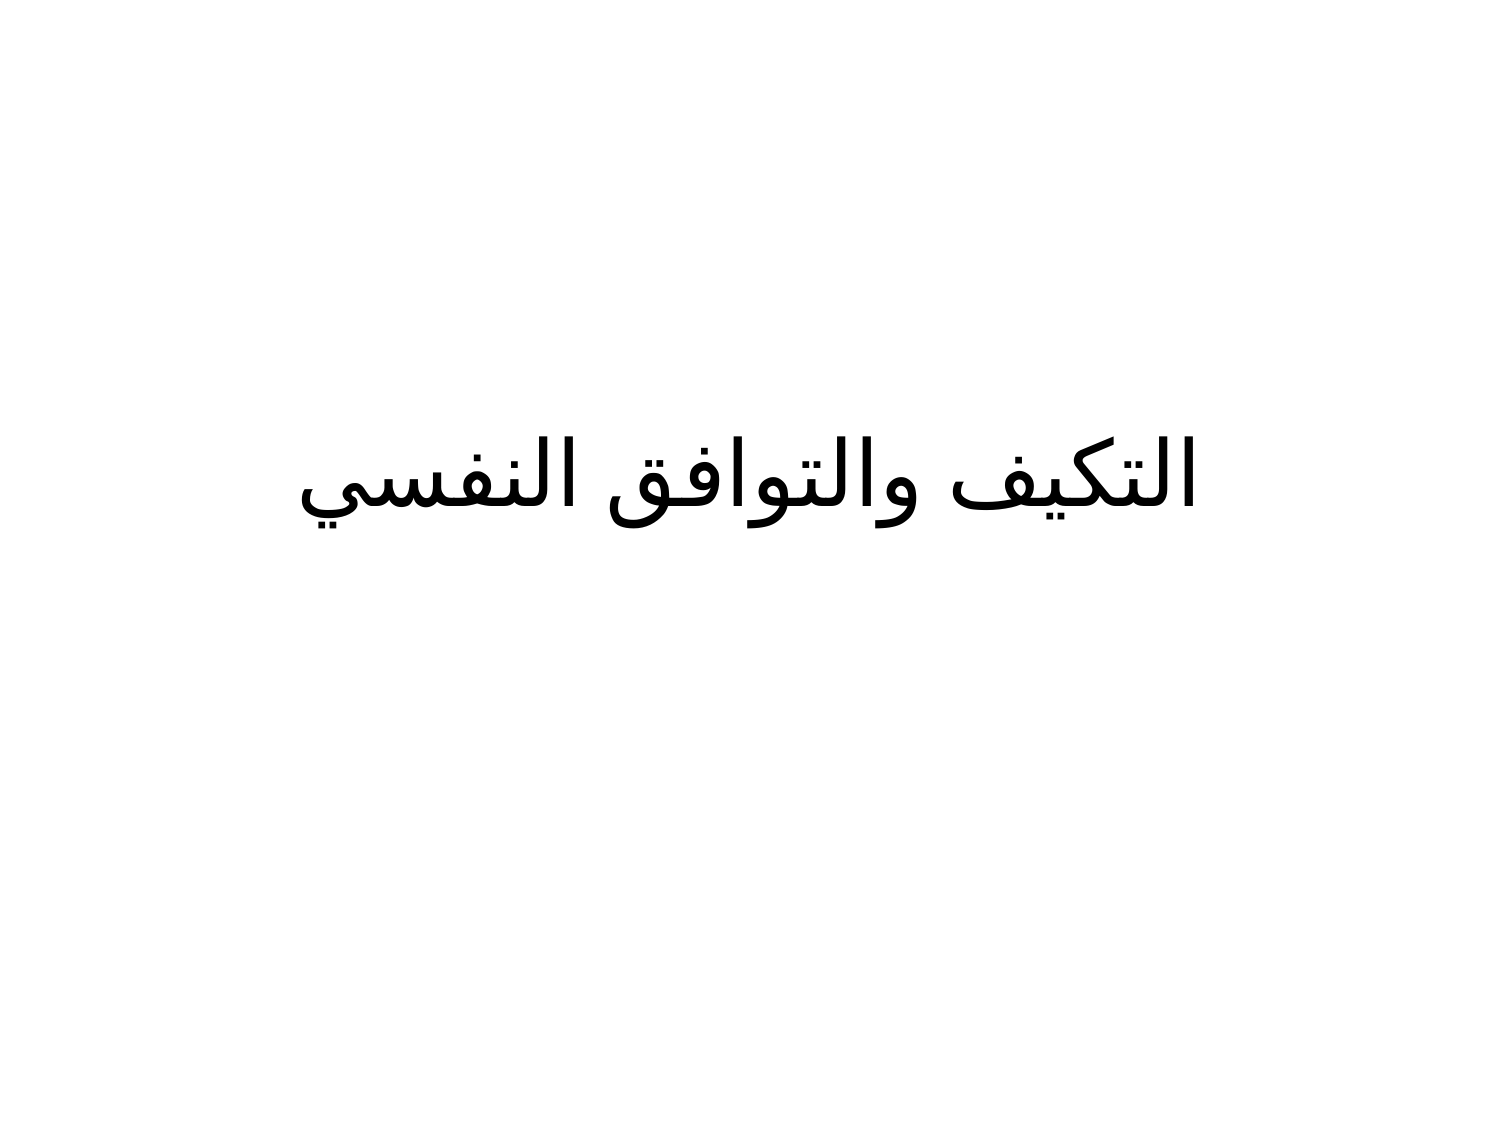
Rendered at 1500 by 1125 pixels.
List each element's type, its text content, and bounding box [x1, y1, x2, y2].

title التكيف والتوافق النفسي [112, 349, 1388, 591]
